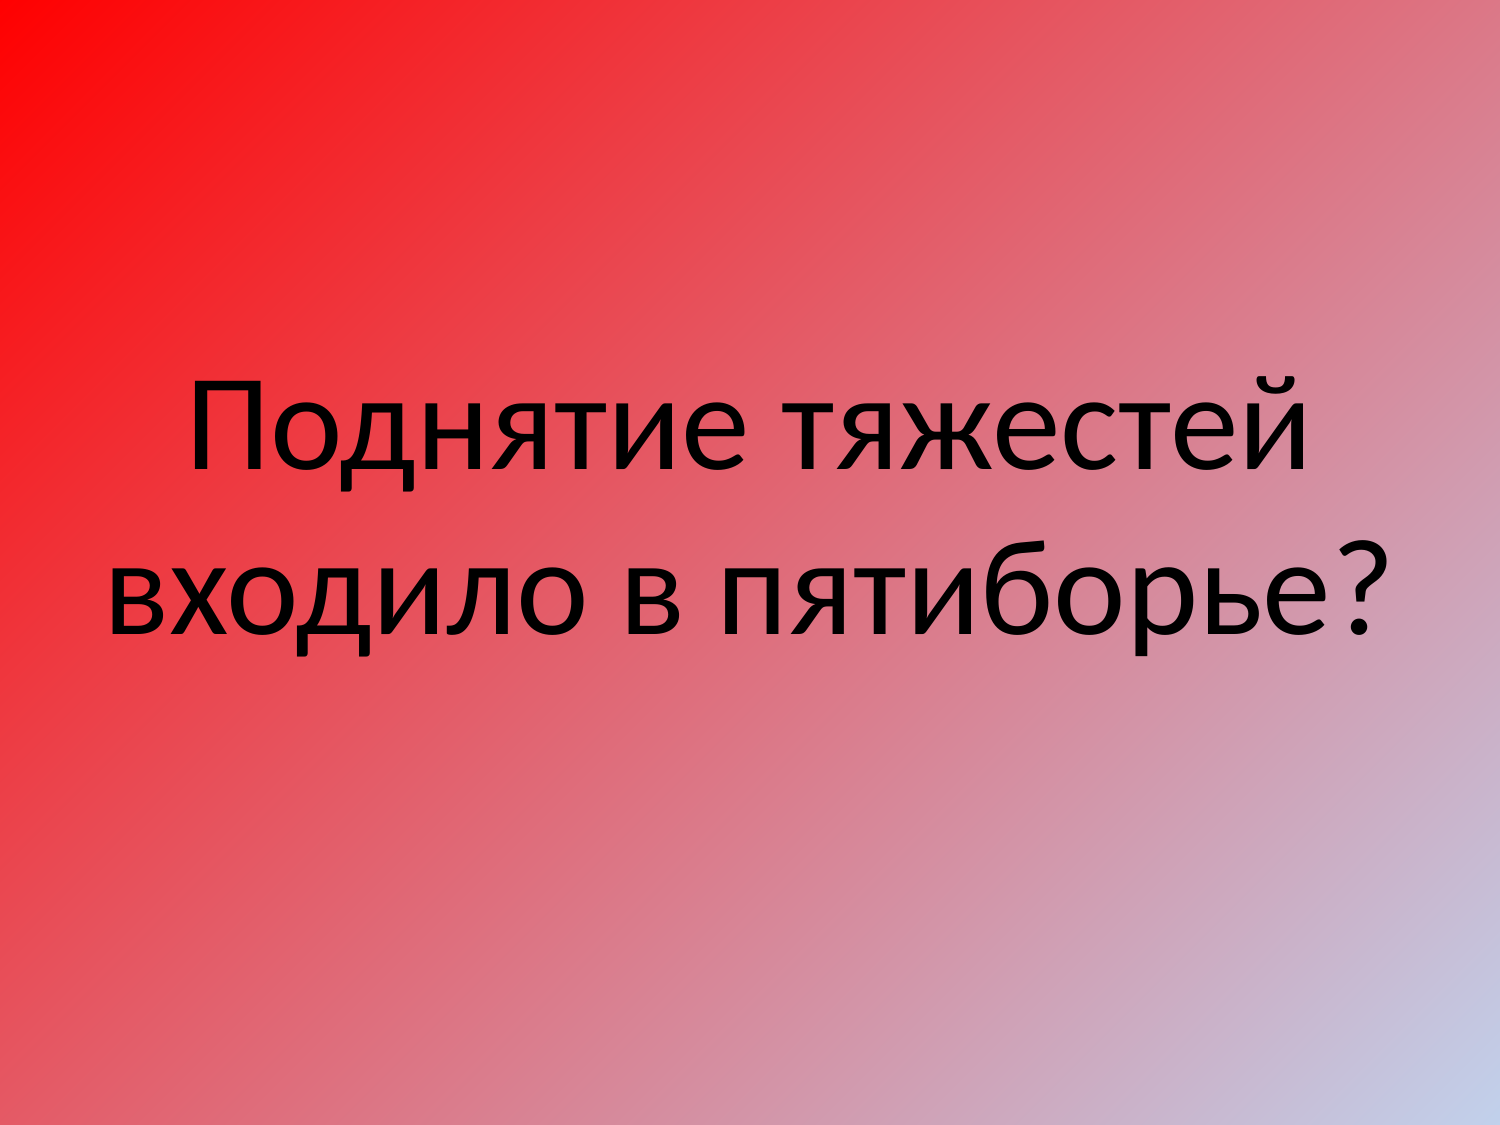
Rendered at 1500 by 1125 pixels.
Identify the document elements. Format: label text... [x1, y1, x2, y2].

title Поднятие тяжестей входило в пятиборье? [75, 45, 1425, 950]
